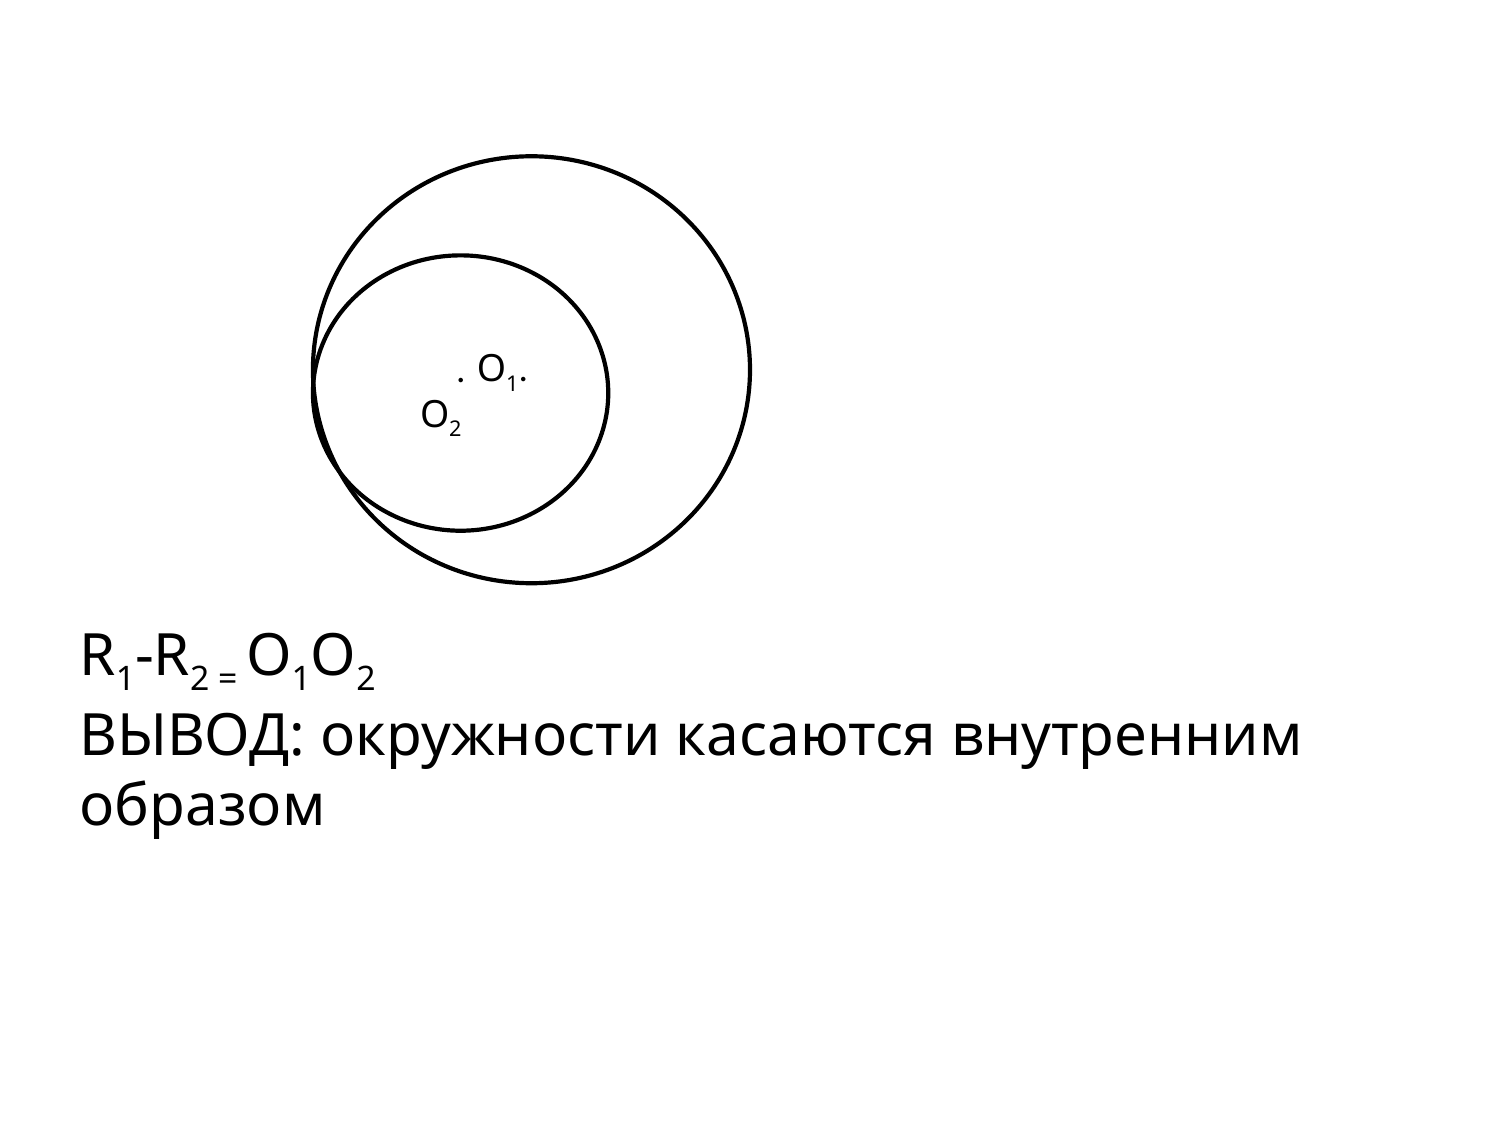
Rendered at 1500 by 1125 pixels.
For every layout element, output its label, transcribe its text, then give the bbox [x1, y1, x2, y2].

text_box . O2 [310, 253, 611, 533]
text_box O1. [310, 154, 753, 586]
text_box R1-R2 = O1O2 ВЫВОД: окружности касаются внутренним образом [64, 609, 1376, 890]
